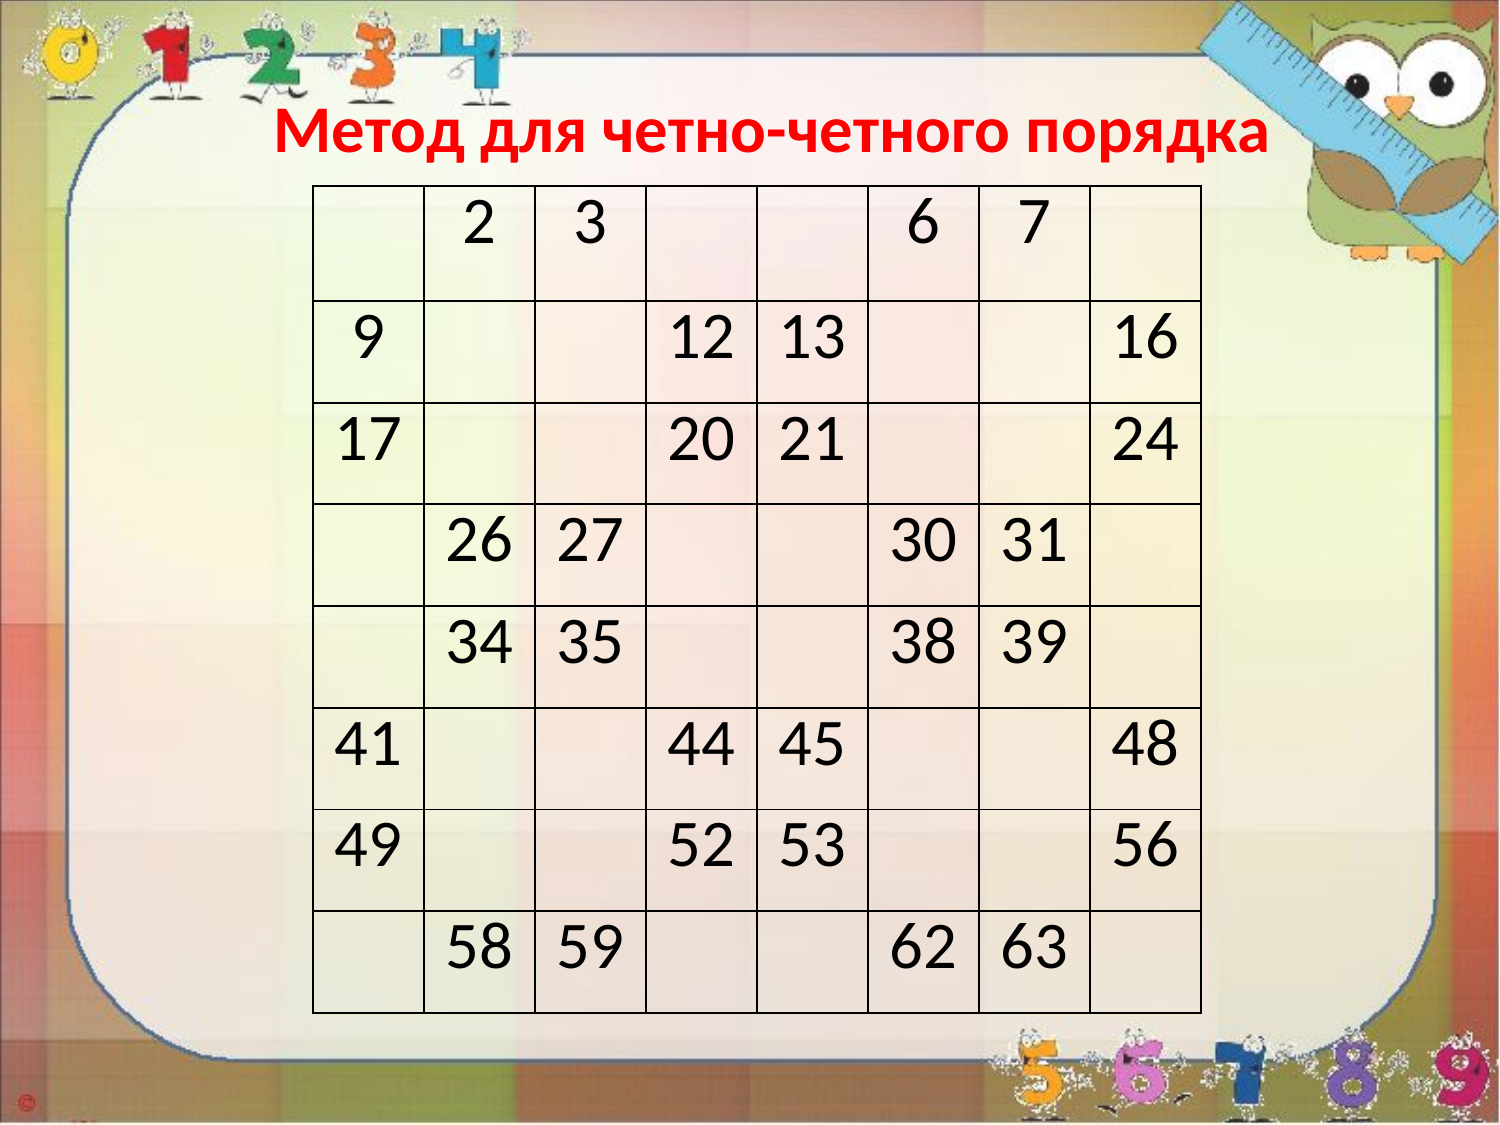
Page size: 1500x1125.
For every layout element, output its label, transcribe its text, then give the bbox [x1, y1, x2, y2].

table_cell [980, 404, 1089, 503]
table_cell [869, 810, 978, 910]
table_cell 48 [1091, 709, 1200, 809]
table_cell 30 [869, 505, 978, 605]
table_cell [1091, 607, 1200, 707]
table_cell [314, 912, 423, 1012]
table_cell [536, 404, 645, 503]
table_cell [536, 302, 645, 402]
table_cell 62 [869, 912, 978, 1012]
table_cell 21 [758, 404, 867, 503]
table_cell [980, 302, 1089, 402]
table_cell 59 [536, 912, 645, 1012]
table_cell 58 [425, 912, 534, 1012]
table_header [647, 187, 756, 300]
table_cell 12 [647, 302, 756, 402]
table_cell 9 [314, 302, 423, 402]
table_cell [980, 810, 1089, 910]
table_cell 24 [1091, 404, 1200, 503]
table_cell [647, 505, 756, 605]
table_cell [314, 607, 423, 707]
table_cell [647, 607, 756, 707]
table_cell [758, 505, 867, 605]
table_cell 41 [314, 709, 423, 809]
table_cell 53 [758, 810, 867, 910]
table_header 7 [980, 187, 1089, 300]
table_cell 44 [647, 709, 756, 809]
table_cell [1091, 505, 1200, 605]
table_cell 16 [1091, 302, 1200, 402]
table_header [314, 187, 423, 300]
table_cell [869, 404, 978, 503]
table_cell [869, 709, 978, 809]
table_header 2 [425, 187, 534, 300]
table_cell 35 [536, 607, 645, 707]
table_cell 31 [980, 505, 1089, 605]
table_cell [425, 810, 534, 910]
table_cell [536, 810, 645, 910]
table_cell 45 [758, 709, 867, 809]
table_header [758, 187, 867, 300]
text_box Метод для четно-четного порядка [258, 78, 1301, 173]
table_cell [758, 607, 867, 707]
table_cell 13 [758, 302, 867, 402]
table_cell [314, 505, 423, 605]
table_cell [425, 404, 534, 503]
table_cell [536, 709, 645, 809]
table_cell 49 [314, 810, 423, 910]
table_cell 63 [980, 912, 1089, 1012]
table_cell 20 [647, 404, 756, 503]
table_cell [425, 709, 534, 809]
table_header 6 [869, 187, 978, 300]
table_header [1091, 187, 1200, 300]
table_cell 56 [1091, 810, 1200, 910]
table_cell 34 [425, 607, 534, 707]
table_header 3 [536, 187, 645, 300]
table_cell [647, 912, 756, 1012]
table_cell 17 [314, 404, 423, 503]
table_cell [1091, 912, 1200, 1012]
table_cell 39 [980, 607, 1089, 707]
table_cell 38 [869, 607, 978, 707]
table_cell 26 [425, 505, 534, 605]
table_cell [980, 709, 1089, 809]
table_cell [758, 912, 867, 1012]
table_cell 27 [536, 505, 645, 605]
table_cell 52 [647, 810, 756, 910]
table_cell [425, 302, 534, 402]
table_cell [869, 302, 978, 402]
